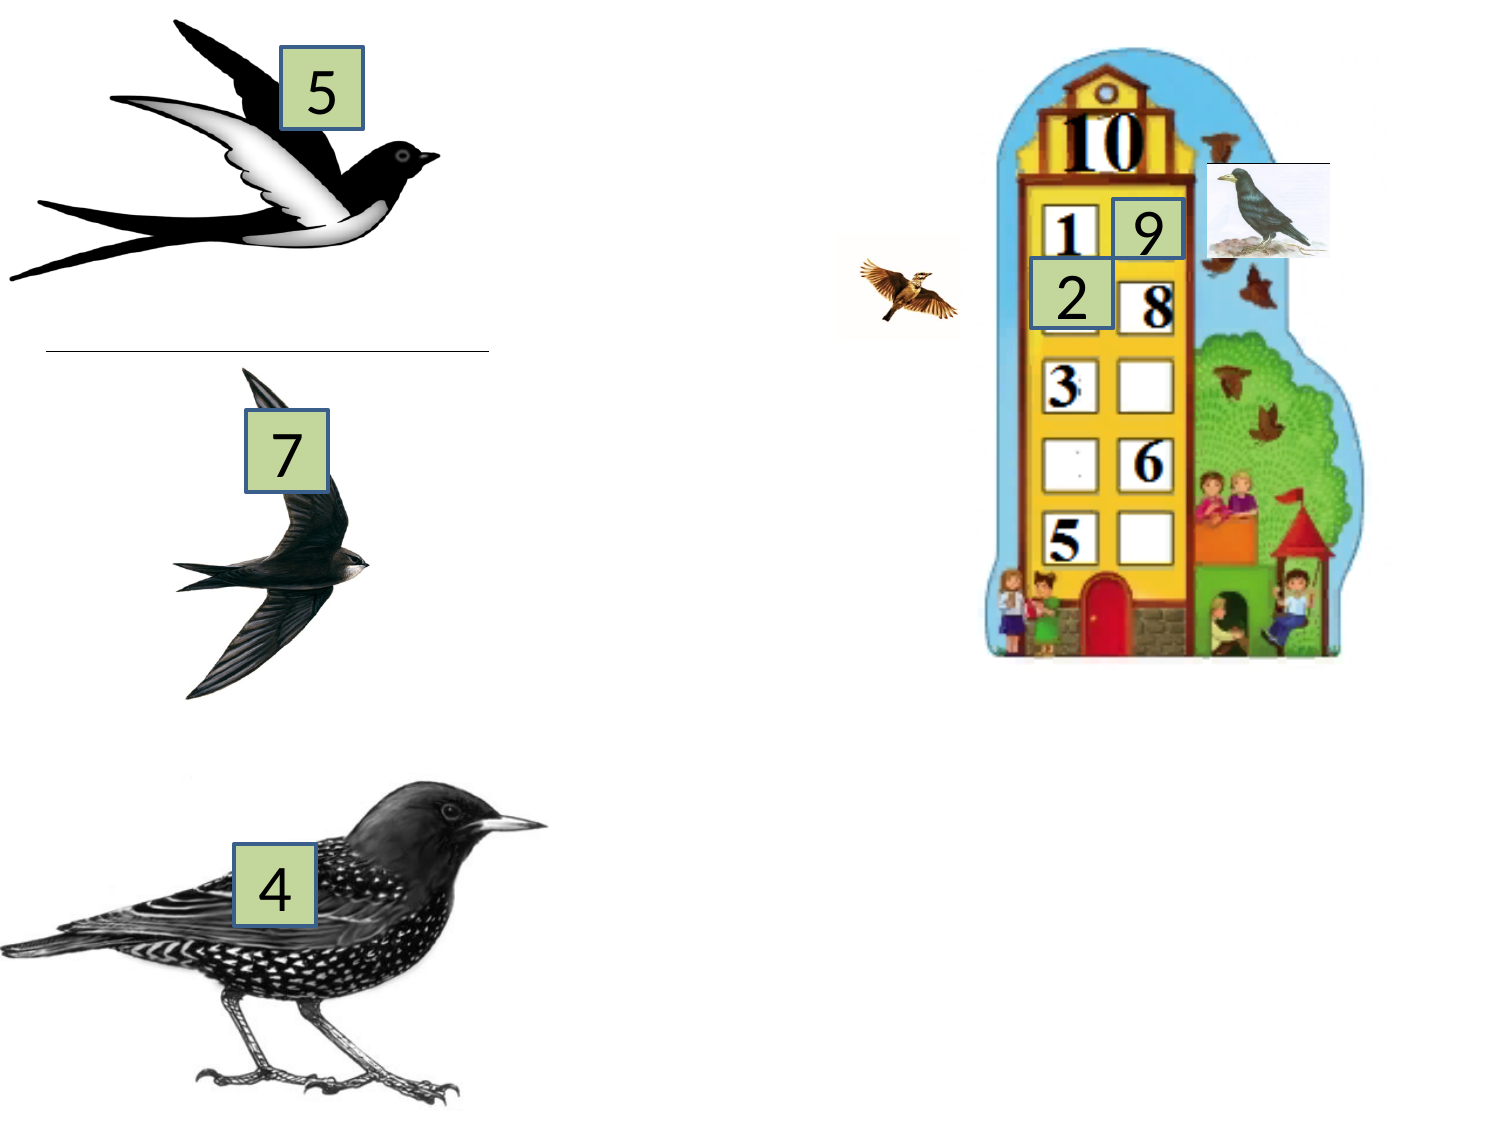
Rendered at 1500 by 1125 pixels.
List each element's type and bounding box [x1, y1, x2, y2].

picture [0, 0, 451, 290]
picture [46, 351, 490, 719]
picture [835, 46, 1395, 689]
picture [0, 754, 563, 1125]
